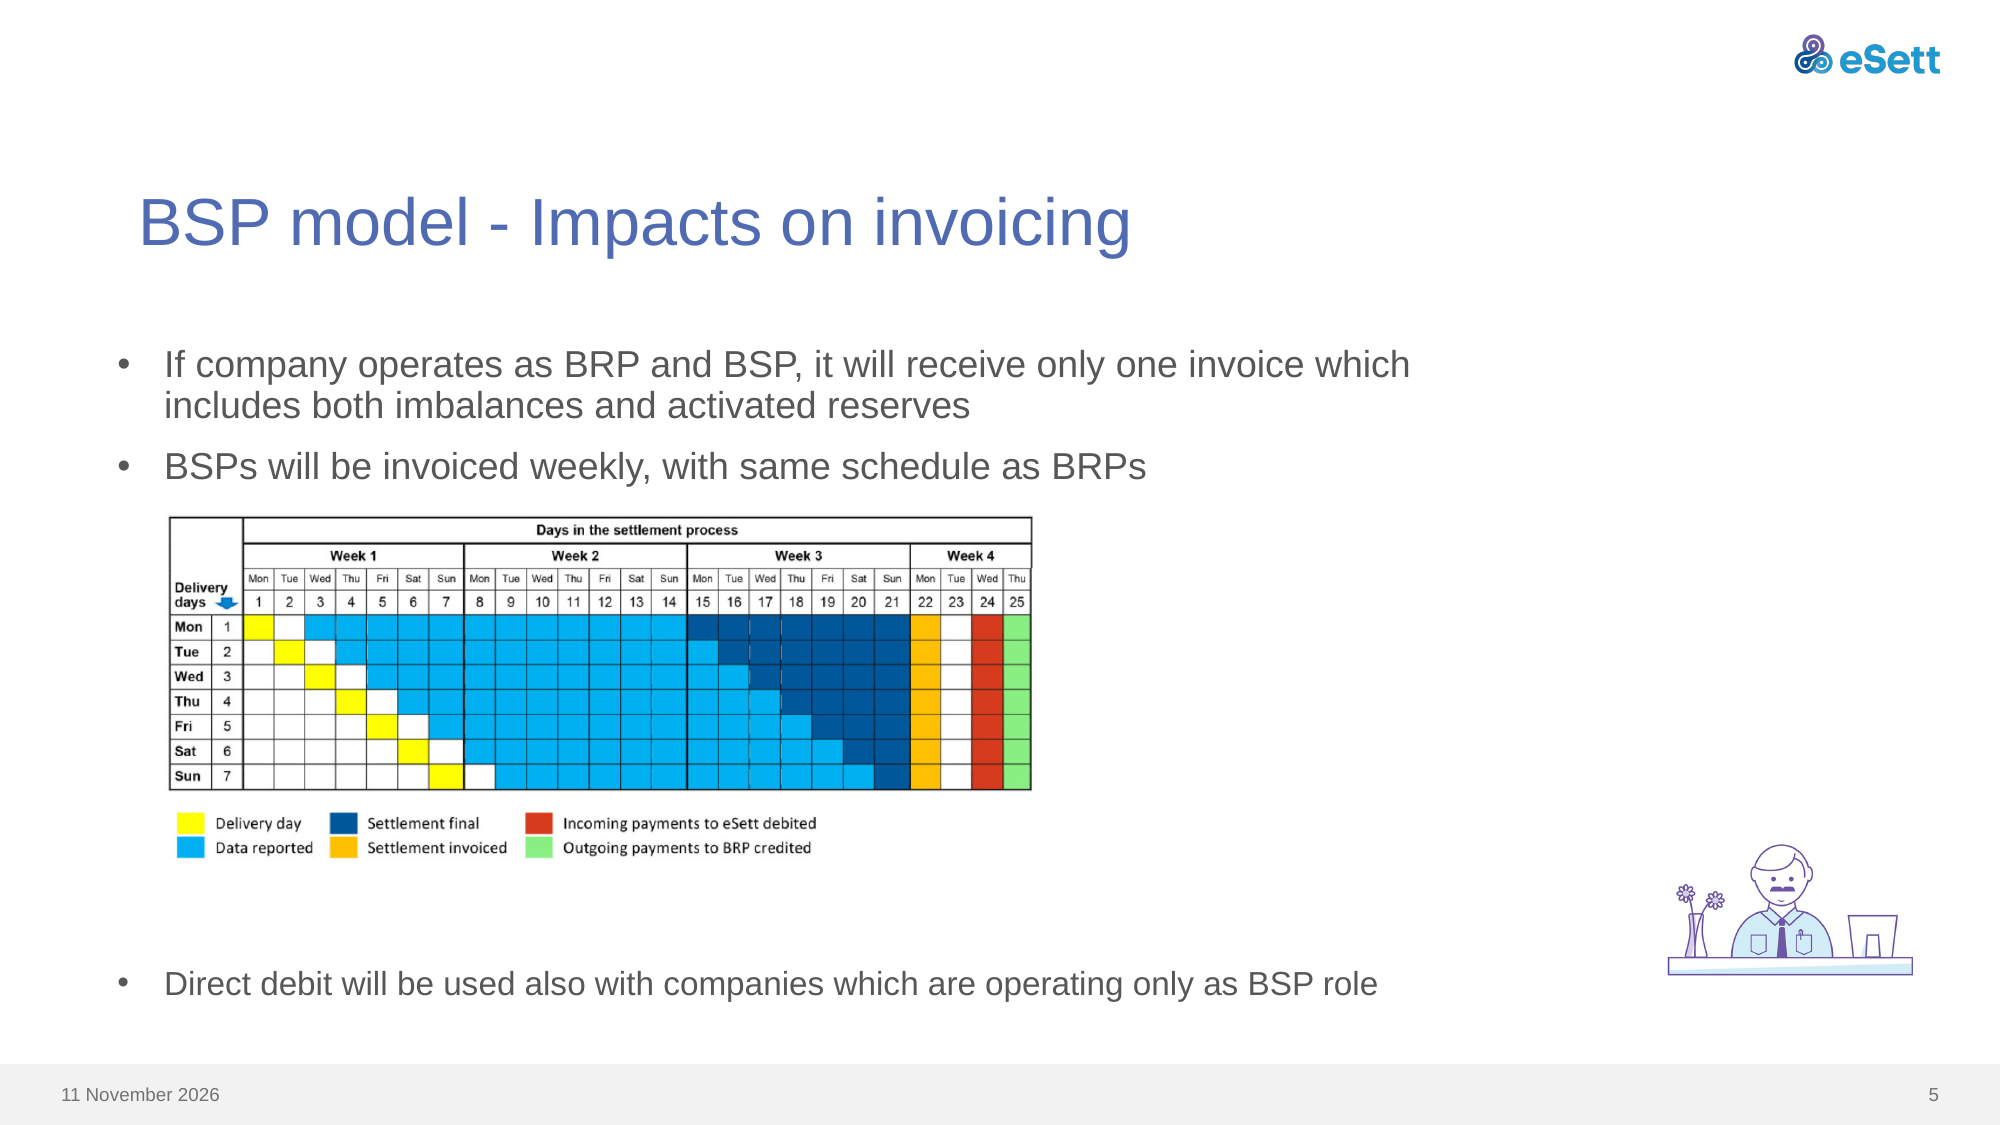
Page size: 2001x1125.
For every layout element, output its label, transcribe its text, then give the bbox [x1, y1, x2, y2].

picture [123, 491, 1045, 894]
title BSP model - Impacts on invoicing [123, 114, 1884, 333]
picture [1794, 34, 1940, 74]
list If company operates as BRP and BSP, it will receive only one invoice which includes both imbalances and activated reserves BSPs will be invoiced weekly, with same schedule as BRPs Direct debit will be used also with companies which are operating only as BSP role [102, 338, 1485, 1047]
picture [1661, 831, 1924, 997]
